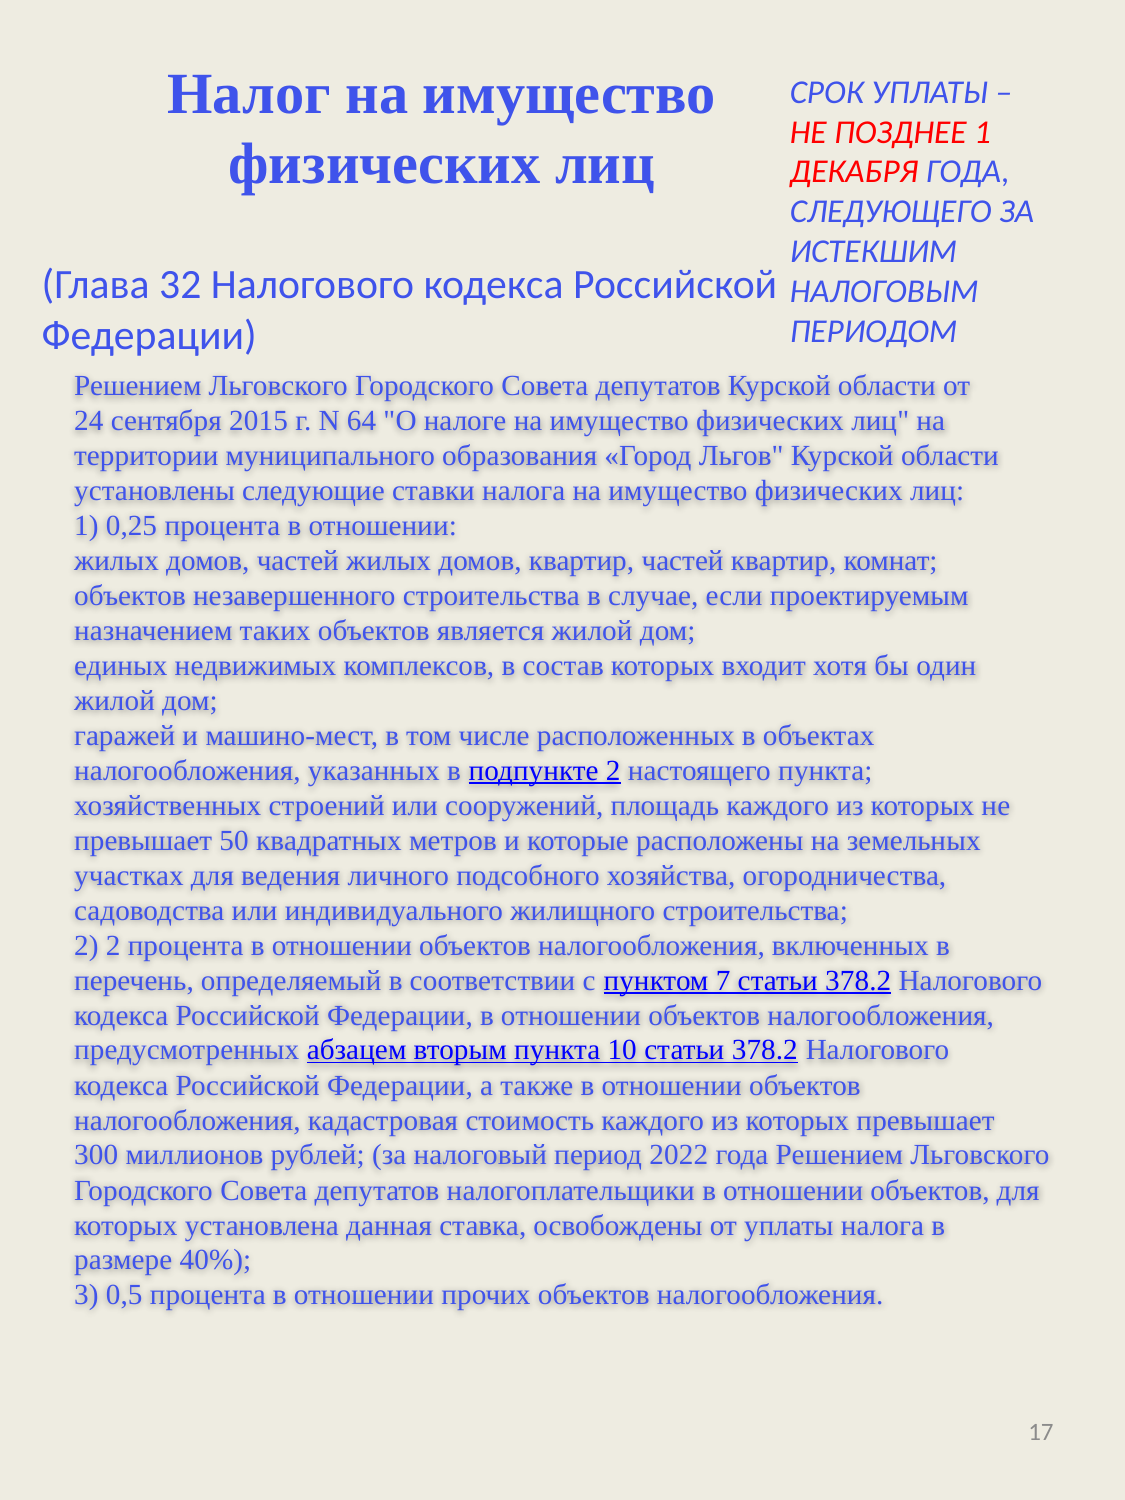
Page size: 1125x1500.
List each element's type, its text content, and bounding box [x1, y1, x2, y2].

title Налог на имущество физических лиц [75, 0, 808, 249]
text_box (Глава 32 Налогового кодекса Российской Федерации) [26, 249, 774, 415]
slide_number 17 [806, 1390, 1069, 1471]
text_box Решением Льговского Городского Совета депутатов Курской области от 24 сентября 2015 г. N 64 "О налоге на имущество физических лиц" на территории муниципального образования «Город Льгов" Курской области установлены следующие ставки налога на имущество физических лиц: 1) 0,25 процента в отношении: жилых домов, частей жилых домов, квартир, частей квартир, комнат; объектов незавершенного строительства в случае, если проектируемым назначением таких объектов является жилой дом; единых недвижимых комплексов, в состав которых входит хотя бы один жилой дом; гаражей и машино-мест, в том числе расположенных в объектах налогообложения, указанных в подпункте 2 настоящего пункта; хозяйственных строений или сооружений, площадь каждого из которых не превышает 50 квадратных метров и которые расположены на земельных участках для ведения личного подсобного хозяйства, огородничества, садоводства или индивидуального жилищного строительства; 2) 2 процента в отношении объектов налогообложения, включенных в перечень, определяемый в соответствии с пунктом 7 статьи 378.2 Налогового кодекса Российской Федерации, в отношении объектов налогообложения, предусмотренных абзацем вторым пункта 10 статьи 378.2 Налогового кодекса Российской Федерации, а также в отношении объектов налогообложения, кадастровая стоимость каждого из которых превышает 300 миллионов рублей; (за налоговый период 2022 года Решением Льговского Городского Совета депутатов налогоплательщики в отношении объектов, для которых установлена данная ставка, освобождены от уплаты налога в размере 40%); 3) 0,5 процента в отношении прочих объектов налогообложения. [56, 356, 1069, 1321]
text_box срок уплаты – не позднее 1 ДЕКАбря года, следующего за истекшим налоговым периодом [774, 62, 1098, 357]
